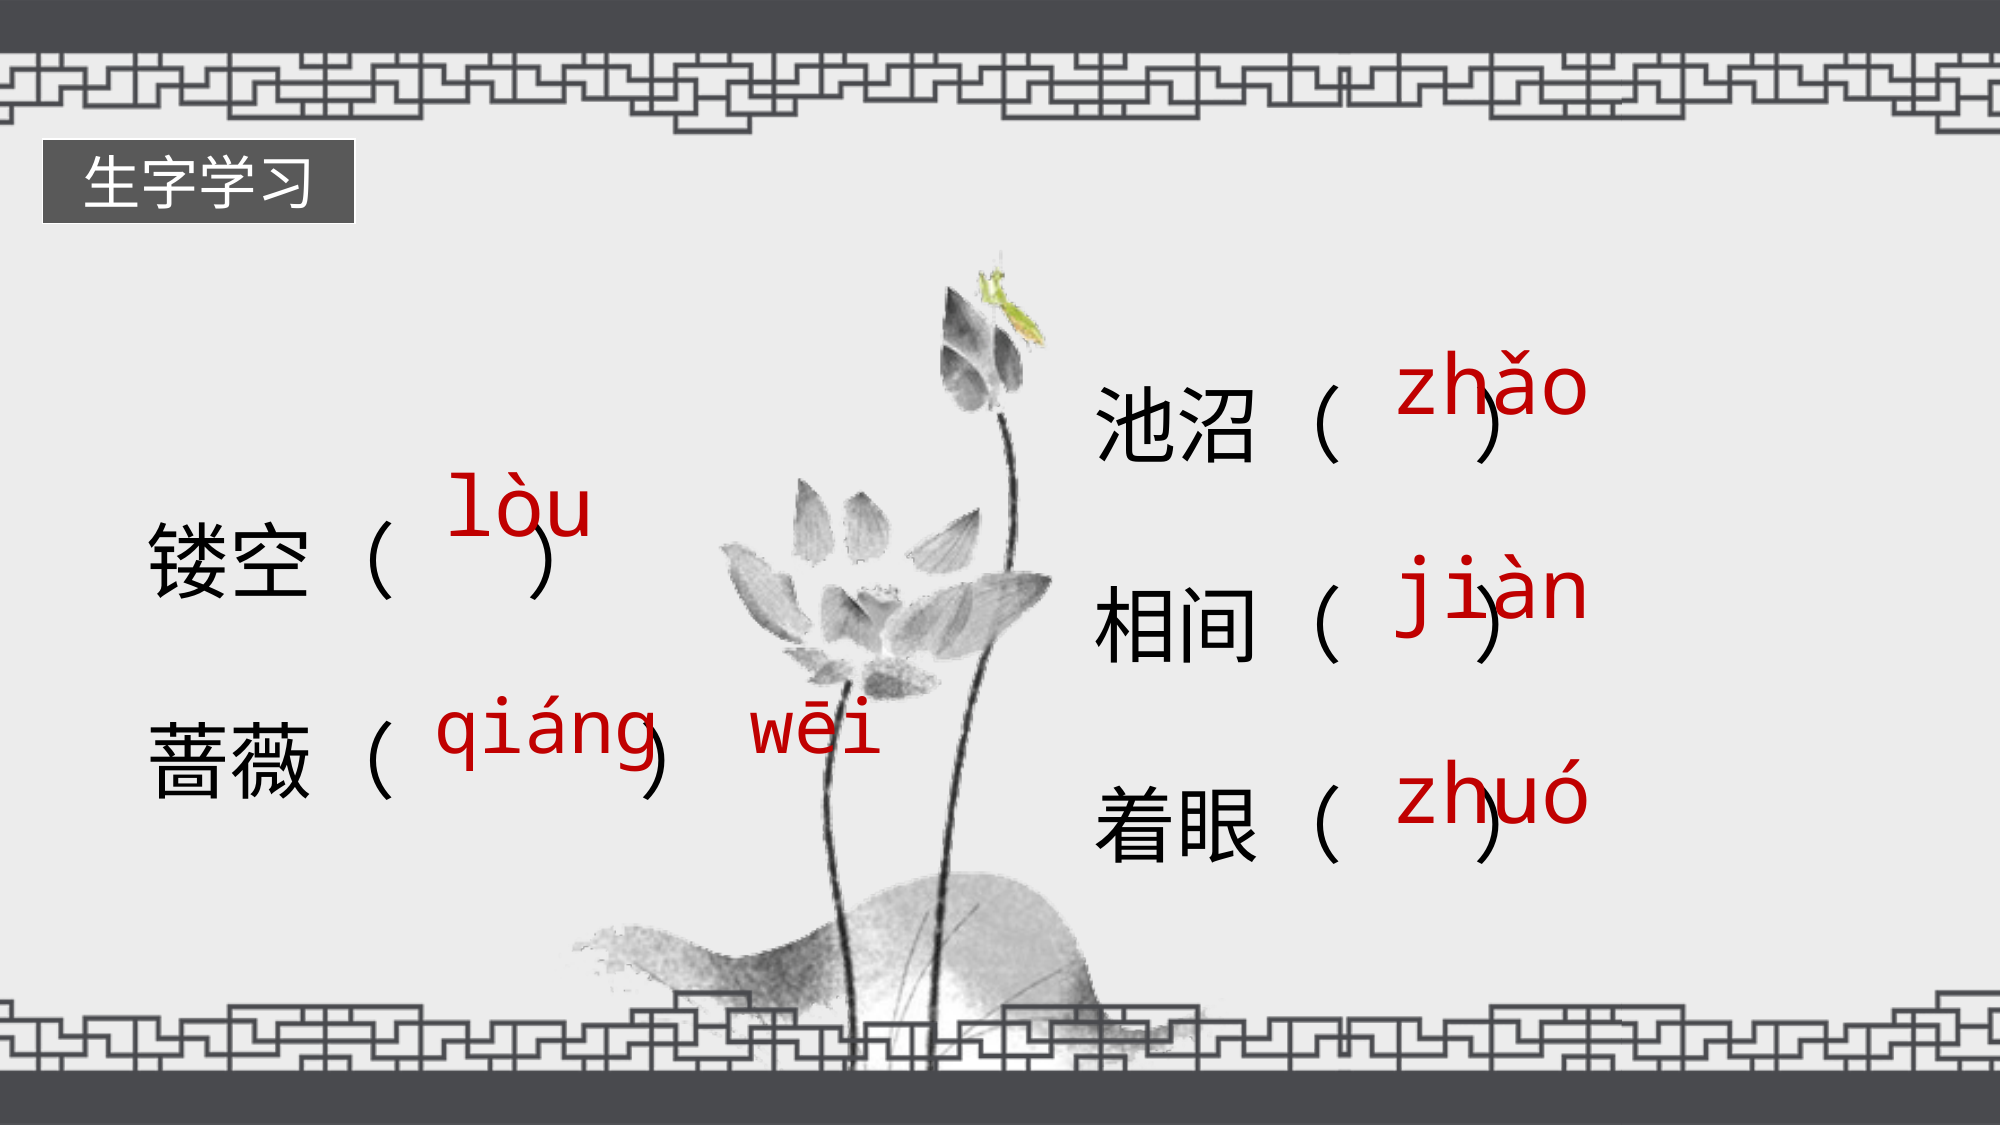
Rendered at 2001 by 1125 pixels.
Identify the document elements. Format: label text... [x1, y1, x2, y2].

text_box zhǎo [1376, 323, 1793, 439]
text_box jiàn [1376, 528, 1722, 643]
text_box zhuó [1376, 732, 1816, 848]
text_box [0, 989, 2000, 1125]
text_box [0, 0, 2000, 136]
text_box 生字学习 [42, 139, 355, 224]
text_box 池沼（ ） 相间（ ） 着眼（ ） [1233, 266, 2000, 881]
text_box 镂空（ ） 蔷薇（ ） [131, 401, 329, 817]
picture [329, 172, 1233, 989]
